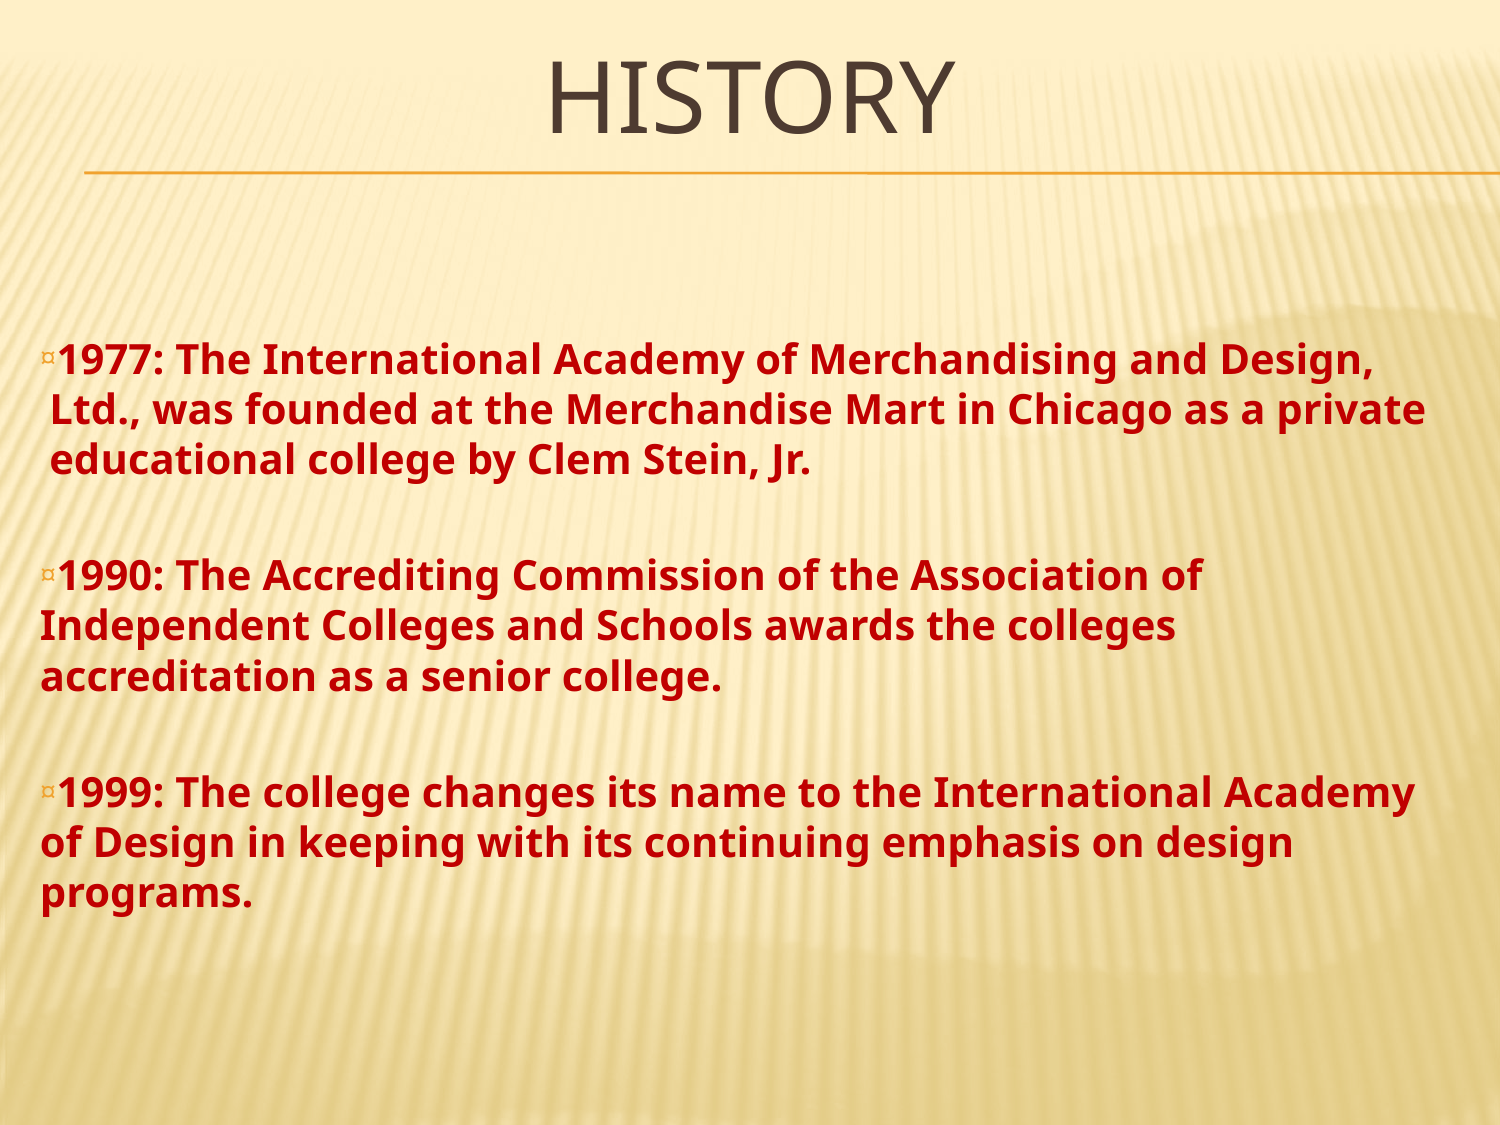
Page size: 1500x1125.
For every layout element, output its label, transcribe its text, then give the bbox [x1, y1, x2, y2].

list 1977: The International Academy of Merchandising and Design, Ltd., was founded at the Merchandise Mart in Chicago as a private educational college by Clem Stein, Jr. 1990: The Accrediting Commission of the Association of Independent Colleges and Schools awards the colleges accreditation as a senior college. 1999: The college changes its name to the International Academy of Design in keeping with its continuing emphasis on design programs. [24, 324, 1451, 888]
title History [37, 24, 1463, 163]
